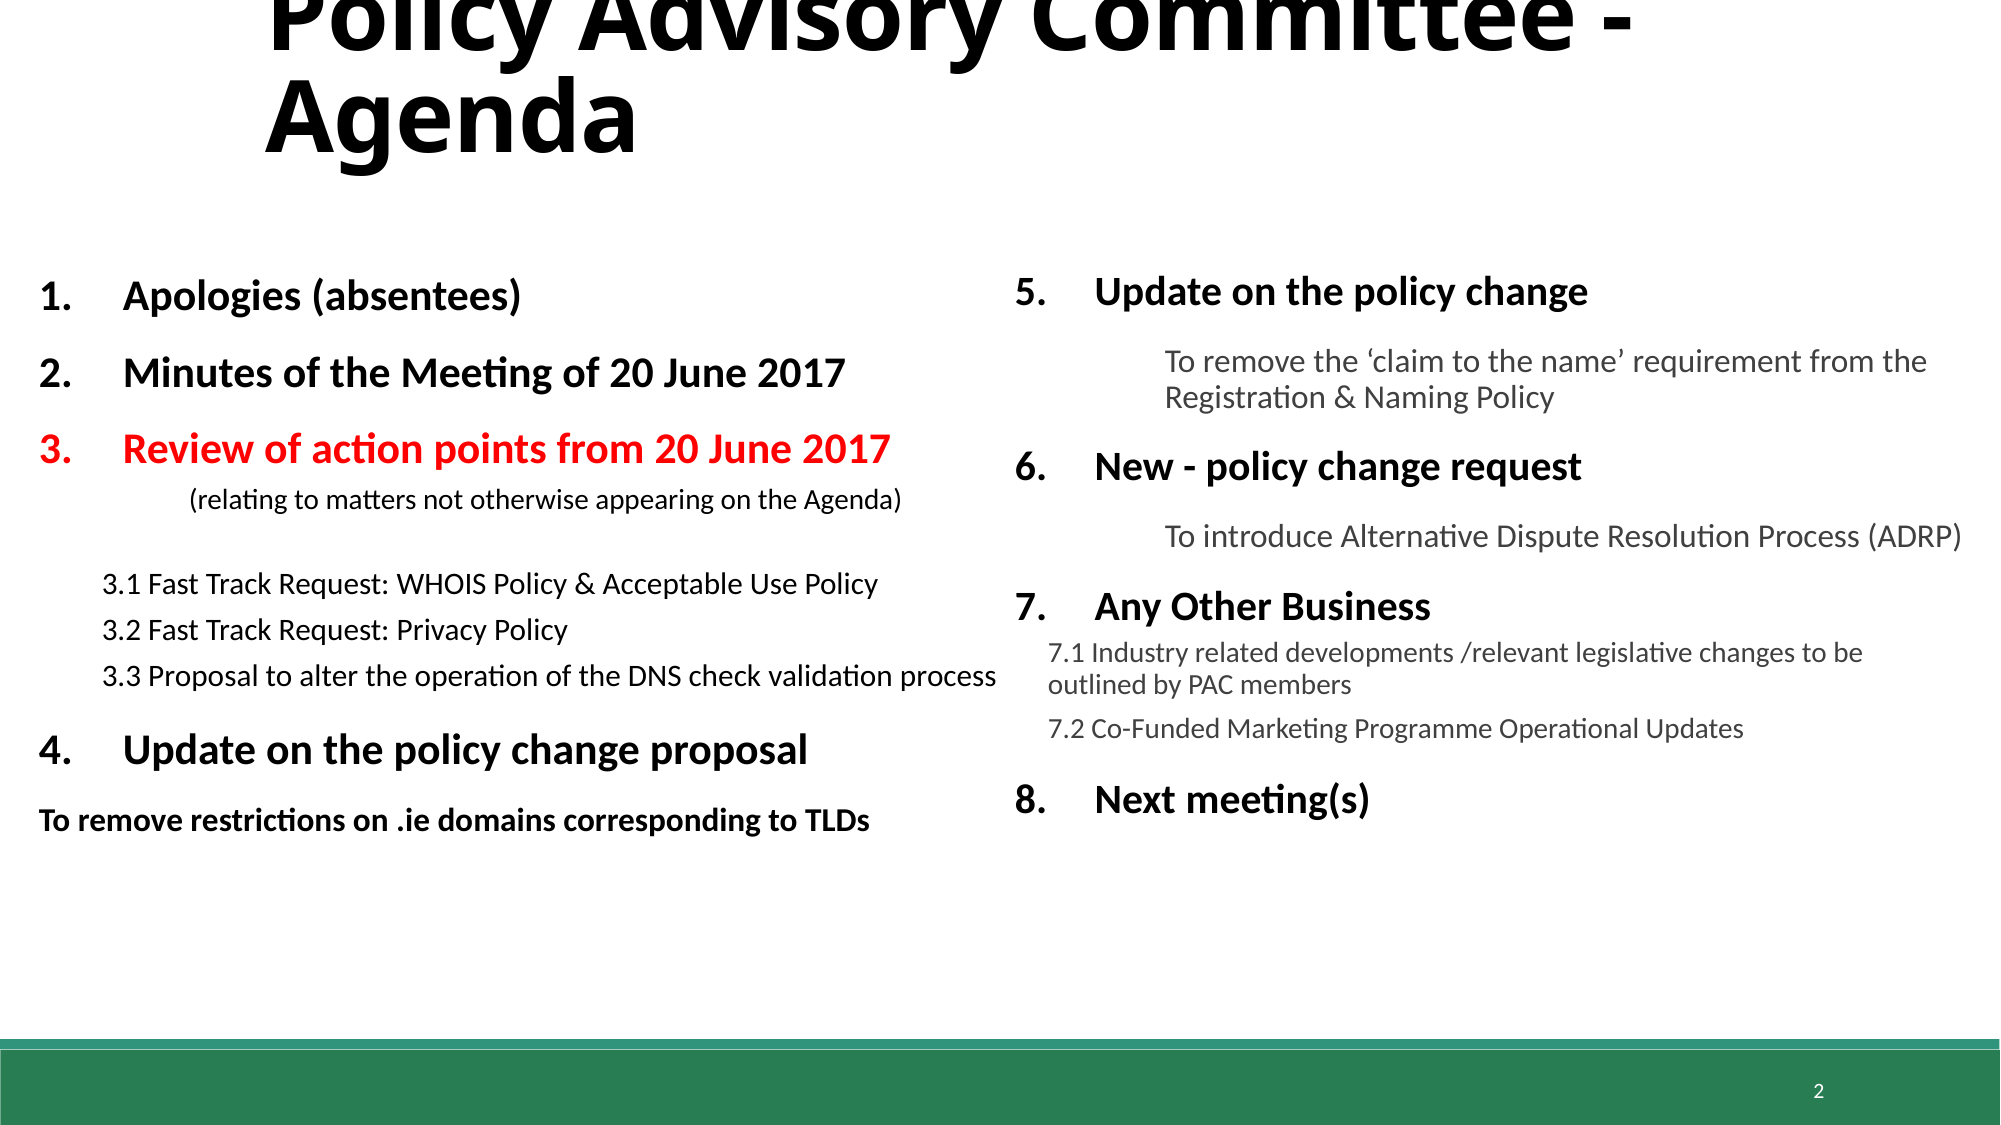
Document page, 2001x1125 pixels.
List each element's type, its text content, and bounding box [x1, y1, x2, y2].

list 1. Apologies (absentees) 2. Minutes of the Meeting of 20 June 2017 3. Review of action points from 20 June 2017 (relating to matters not otherwise appearing on the Agenda) 3.1 Fast Track Request: WHOIS Policy & Acceptable Use Policy 3.2 Fast Track Request: Privacy Policy 3.3 Proposal to alter the operation of the DNS check validation process 4. Update on the policy change proposal To remove restrictions on .ie domains corresponding to TLDs [38, 265, 1001, 1090]
slide_number 2 [1624, 1059, 1840, 1120]
title Policy Advisory Committee - Agenda [250, 63, 1901, 301]
list 5. Update on the policy change To remove the ‘claim to the name’ requirement from the Registration & Naming Policy 6. New - policy change request To introduce Alternative Dispute Resolution Process (ADRP) 7. Any Other Business 7.1 Industry related developments /relevant legislative changes to be outlined by PAC members 7.2 Co-Funded Marketing Programme Operational Updates 8. Next meeting(s) [1014, 262, 1979, 1042]
